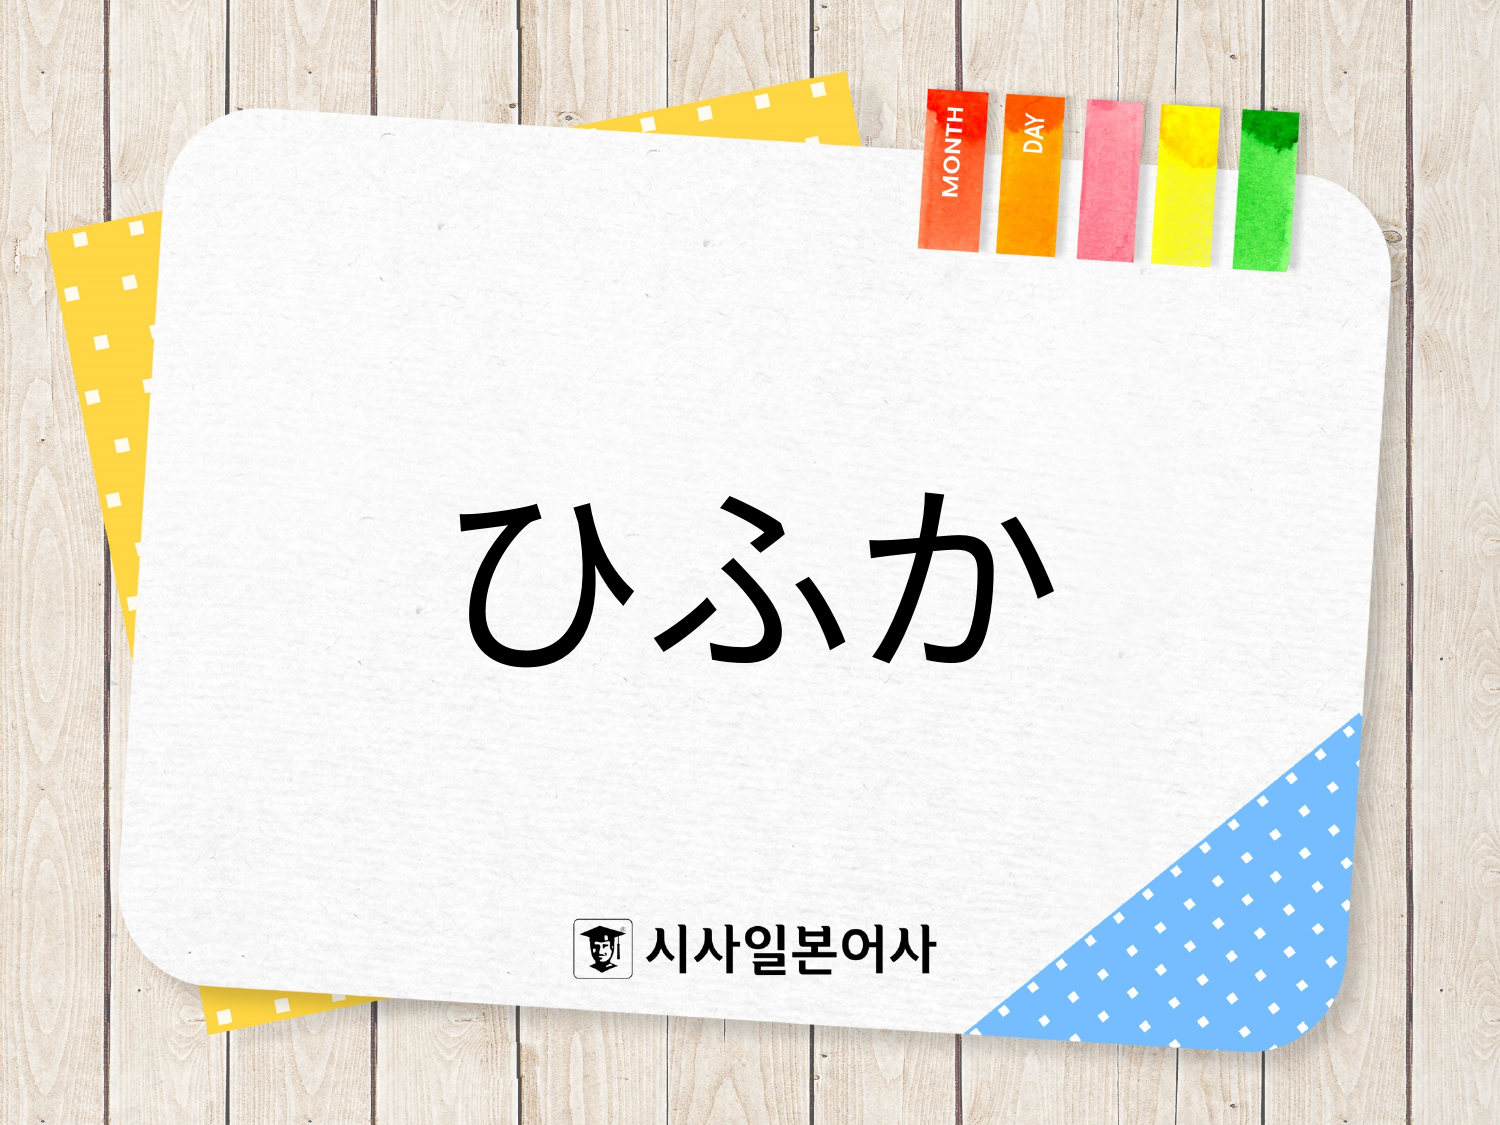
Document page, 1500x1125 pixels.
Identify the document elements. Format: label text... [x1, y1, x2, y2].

picture [0, 0, 1500, 1125]
title ひふか [75, 338, 1425, 811]
